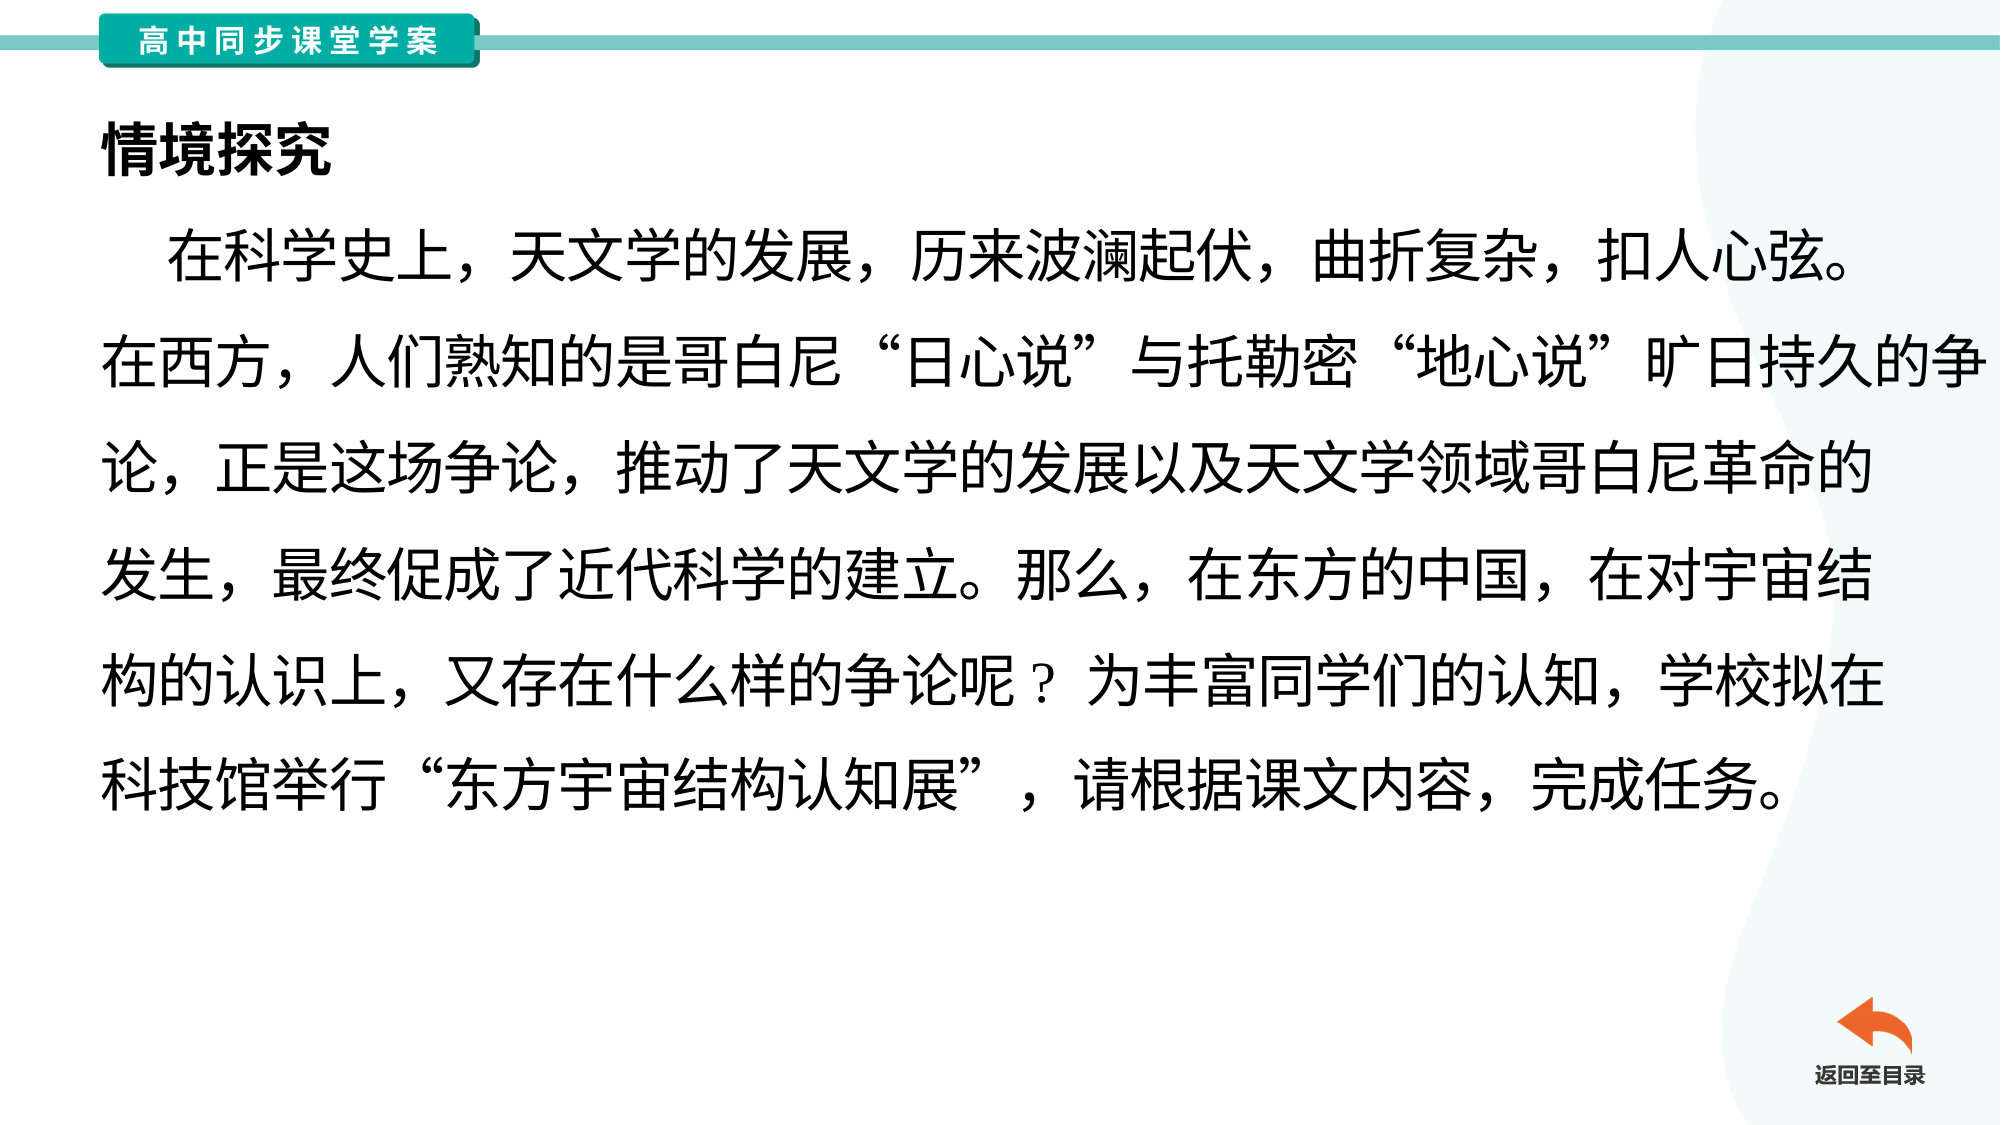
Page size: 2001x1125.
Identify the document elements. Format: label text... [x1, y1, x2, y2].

text_box 情境探究 在科学史上，天文学的发展，历来波澜起伏，曲折复杂，扣人心弦。 在西方，人们熟知的是哥白尼“日心说”与托勒密“地心说”旷日持久的争 论，正是这场争论，推动了天文学的发展以及天文学领域哥白尼革命的 发生，最终促成了近代科学的建立。那么，在东方的中国，在对宇宙结 构的认识上，又存在什么样的争论呢? 为丰富同学们的认知，学校拟在 科技馆举行“东方宇宙结构认知展”，请根据课文内容，完成任务。 [100, 76, 1899, 808]
picture [0, 0, 2000, 1125]
